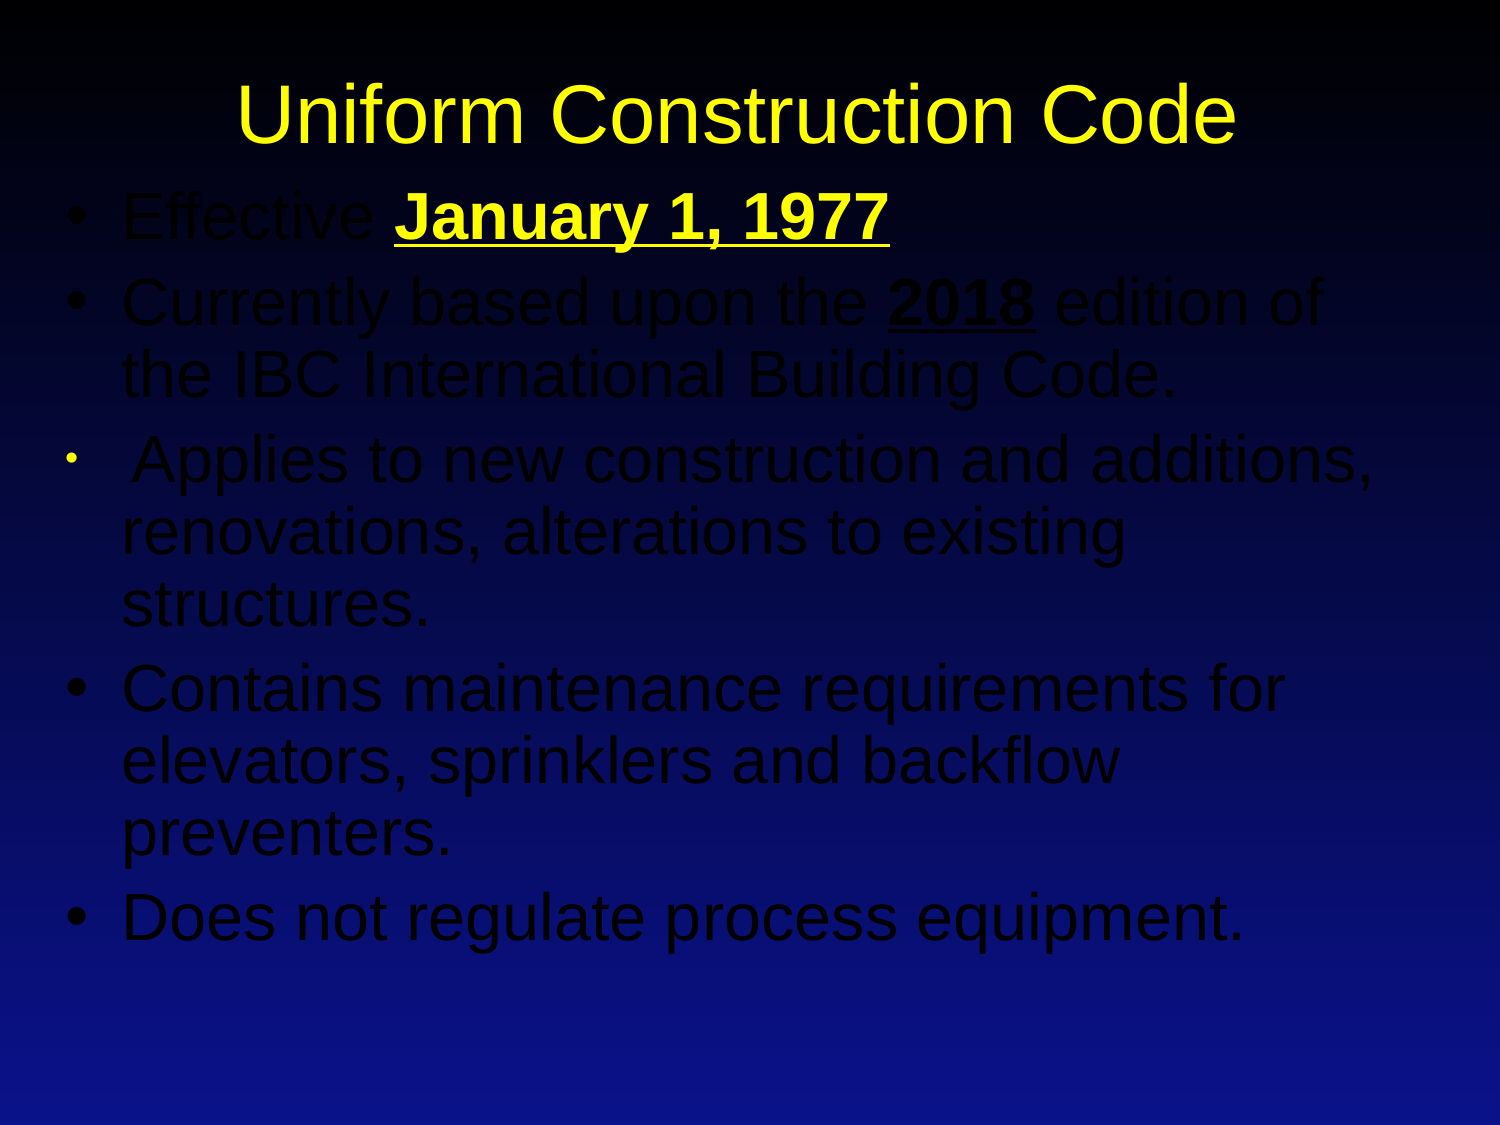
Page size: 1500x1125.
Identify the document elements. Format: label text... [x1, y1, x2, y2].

title Uniform Construction Code [125, 45, 1350, 174]
list Effective January 1, 1977 Currently based upon the 2018 edition of the IBC International Building Code. Applies to new construction and additions, renovations, alterations to existing structures. Contains maintenance requirements for elevators, sprinklers and backflow preventers. Does not regulate process equipment. [50, 174, 1450, 1113]
